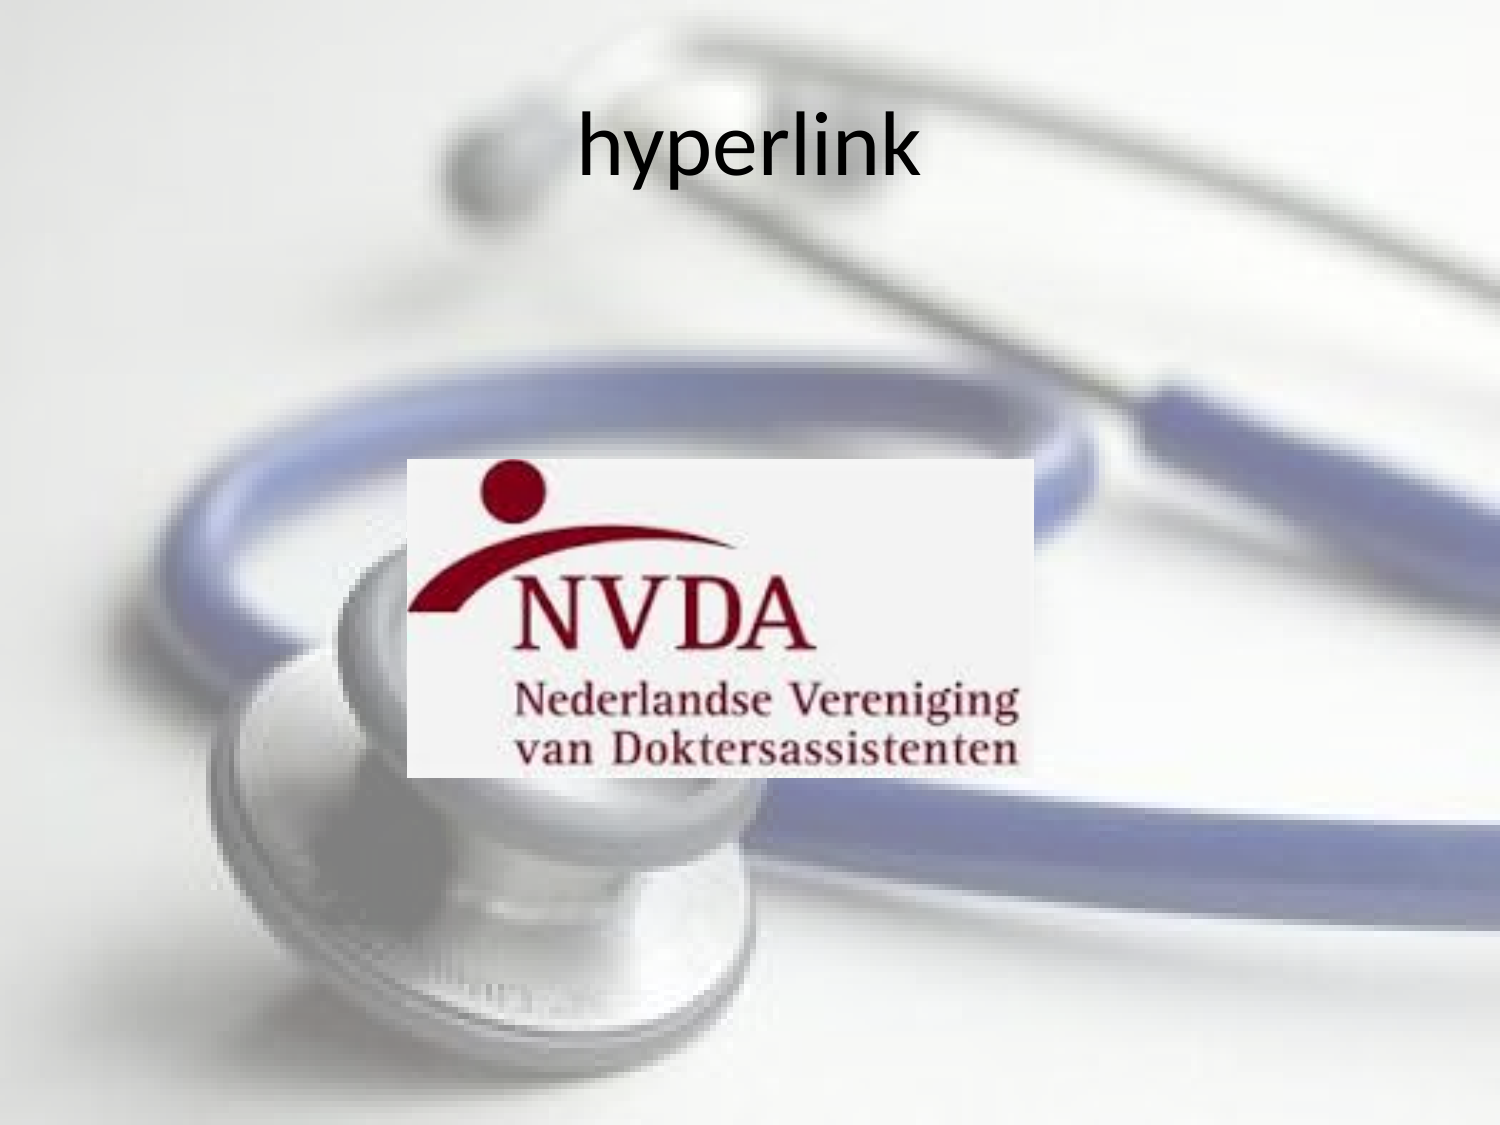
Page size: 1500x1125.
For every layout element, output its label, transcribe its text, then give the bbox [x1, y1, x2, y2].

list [407, 459, 1034, 779]
title hyperlink [75, 45, 1425, 233]
